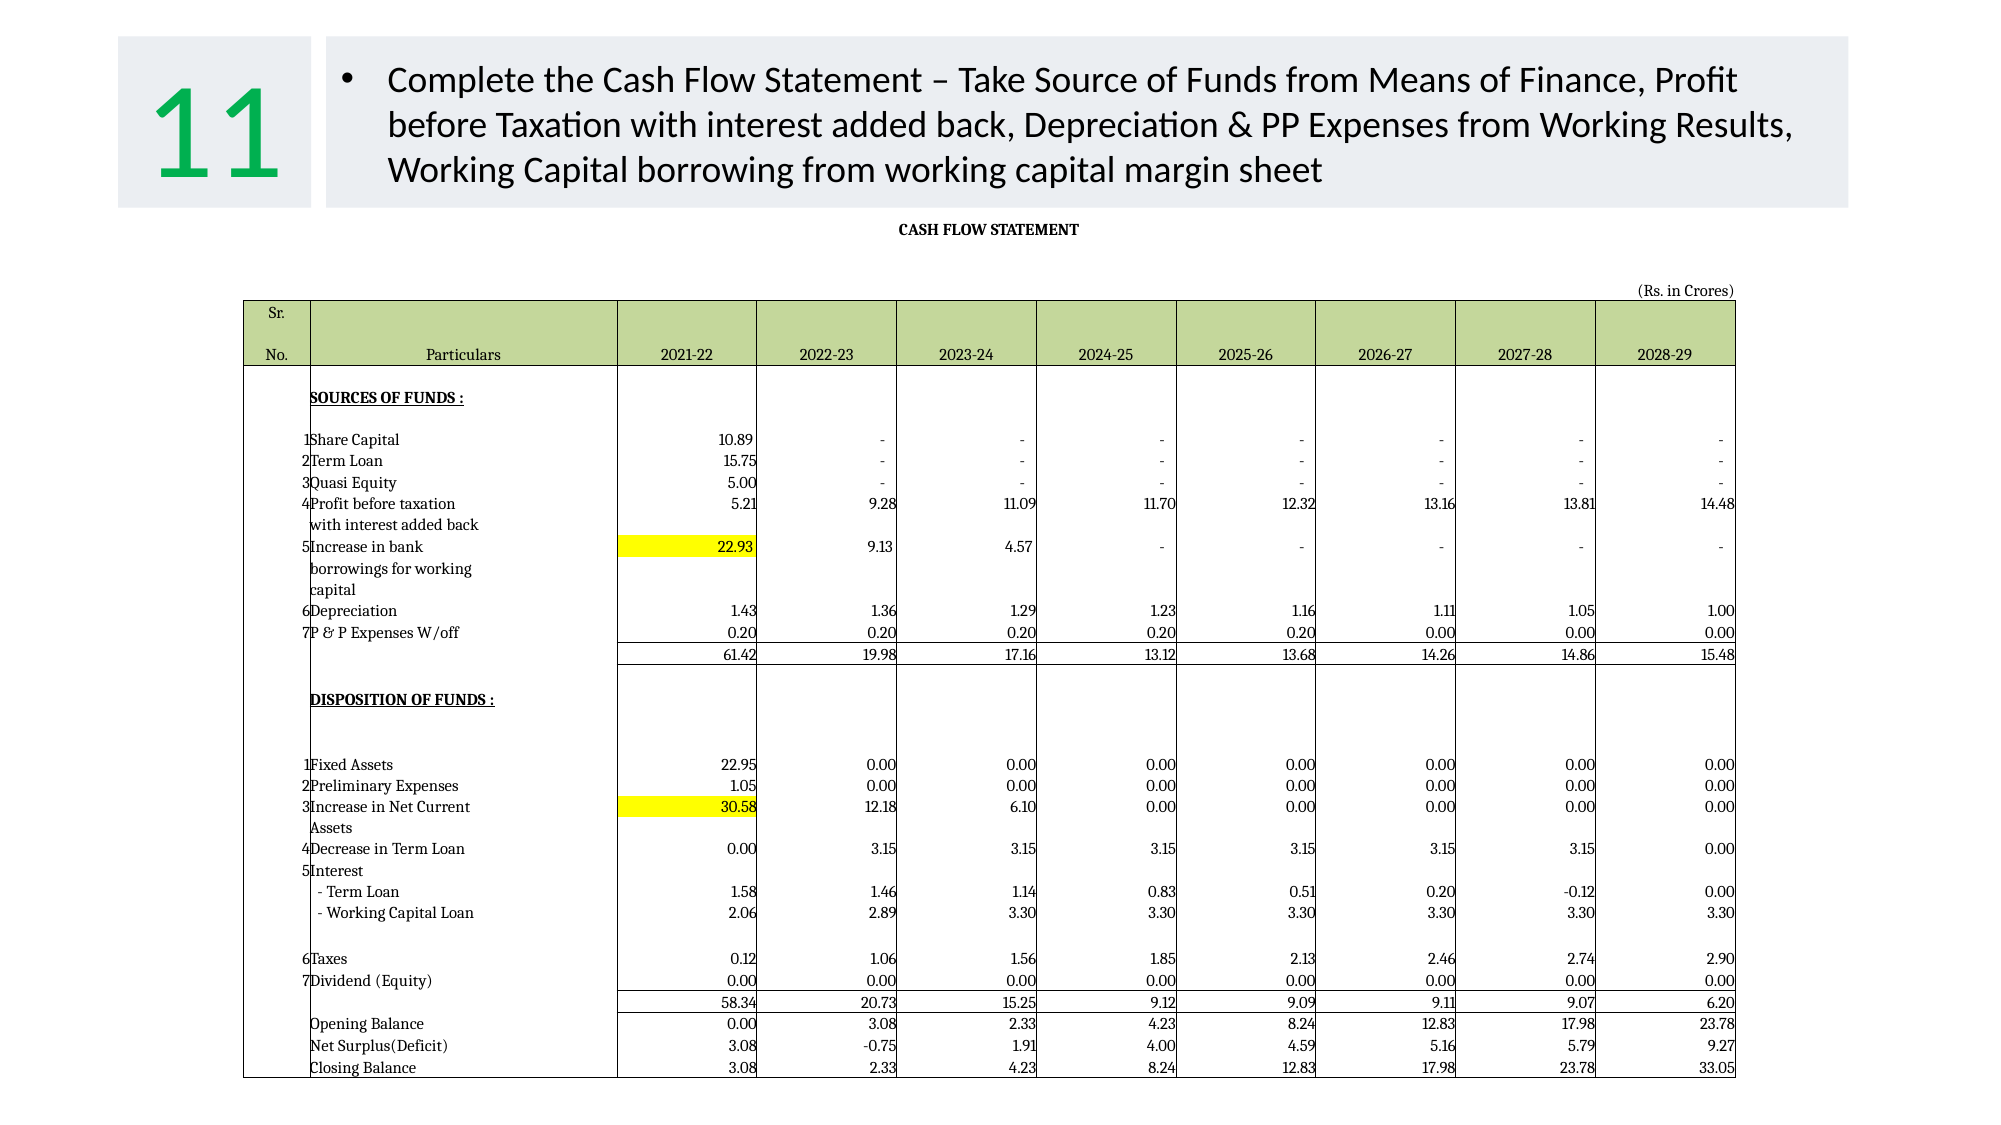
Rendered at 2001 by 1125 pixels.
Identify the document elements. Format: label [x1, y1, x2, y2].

table_cell [897, 643, 1036, 664]
table_cell [1596, 991, 1735, 1012]
table_cell [243, 239, 1735, 300]
table_cell [757, 665, 896, 990]
table_cell [1456, 991, 1595, 1012]
table_cell [1316, 366, 1455, 642]
table_cell [618, 665, 756, 990]
table_cell [757, 301, 896, 365]
table_cell [757, 643, 896, 664]
table_cell [897, 301, 1036, 365]
table_cell [1037, 366, 1176, 642]
table_header [243, 218, 1735, 239]
table_cell [618, 301, 756, 365]
table_cell [757, 1013, 896, 1077]
table_cell [1596, 643, 1735, 664]
table_cell [1456, 301, 1595, 365]
text_box [325, 35, 1849, 209]
table_cell [1316, 1013, 1455, 1077]
table_cell [1037, 991, 1176, 1012]
table_cell [1596, 366, 1735, 642]
table_cell [1037, 1013, 1176, 1077]
table_cell [1037, 301, 1176, 365]
table_cell [897, 665, 1036, 990]
table_cell [1596, 301, 1735, 365]
table_cell [244, 301, 310, 365]
table_cell [618, 366, 756, 642]
table_cell [1456, 665, 1595, 990]
table_cell [1456, 1013, 1595, 1077]
table_cell [757, 991, 896, 1012]
table_cell [1177, 665, 1315, 990]
table_cell [1177, 366, 1315, 642]
table_cell [1316, 643, 1455, 664]
table_cell [244, 366, 310, 1077]
text_box [117, 35, 312, 209]
table_cell [1037, 643, 1176, 664]
table_cell [897, 1013, 1036, 1077]
table_cell [1316, 665, 1455, 990]
table_cell [1177, 991, 1315, 1012]
table_cell [757, 366, 896, 642]
table_cell [1316, 991, 1455, 1012]
table_cell [1456, 643, 1595, 664]
table_cell [618, 1013, 756, 1077]
table_cell [1316, 301, 1455, 365]
table_cell [1177, 643, 1315, 664]
table_cell [1177, 1013, 1315, 1077]
table_cell [1456, 366, 1595, 642]
table_cell [1596, 665, 1735, 990]
table_cell [311, 366, 617, 1077]
table_cell [618, 643, 756, 664]
table_cell [897, 366, 1036, 642]
table_cell [1596, 1013, 1735, 1077]
table_cell [897, 991, 1036, 1012]
table_cell [1177, 301, 1315, 365]
table_cell [618, 991, 756, 1012]
table_cell [311, 301, 617, 365]
table_cell [1037, 665, 1176, 990]
